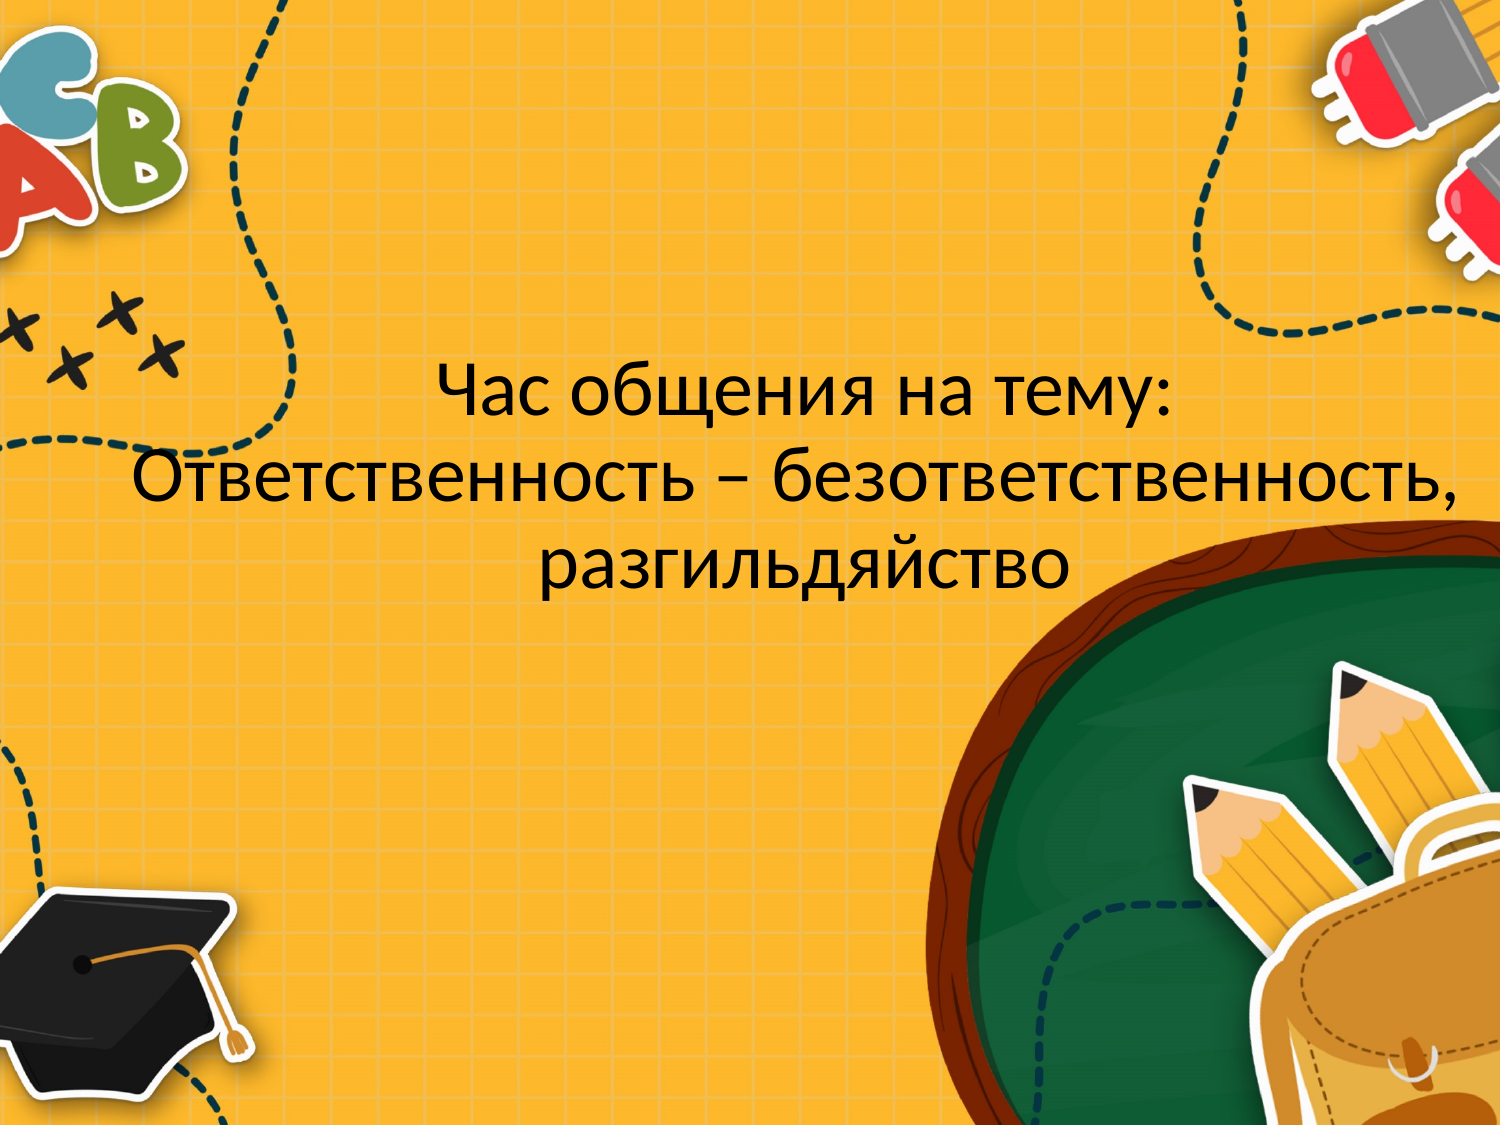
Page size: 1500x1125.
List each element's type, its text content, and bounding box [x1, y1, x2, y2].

title Час общения на тему: Ответственность – безответственность, разгильдяйство [110, 250, 1500, 613]
picture [0, 0, 1500, 1125]
